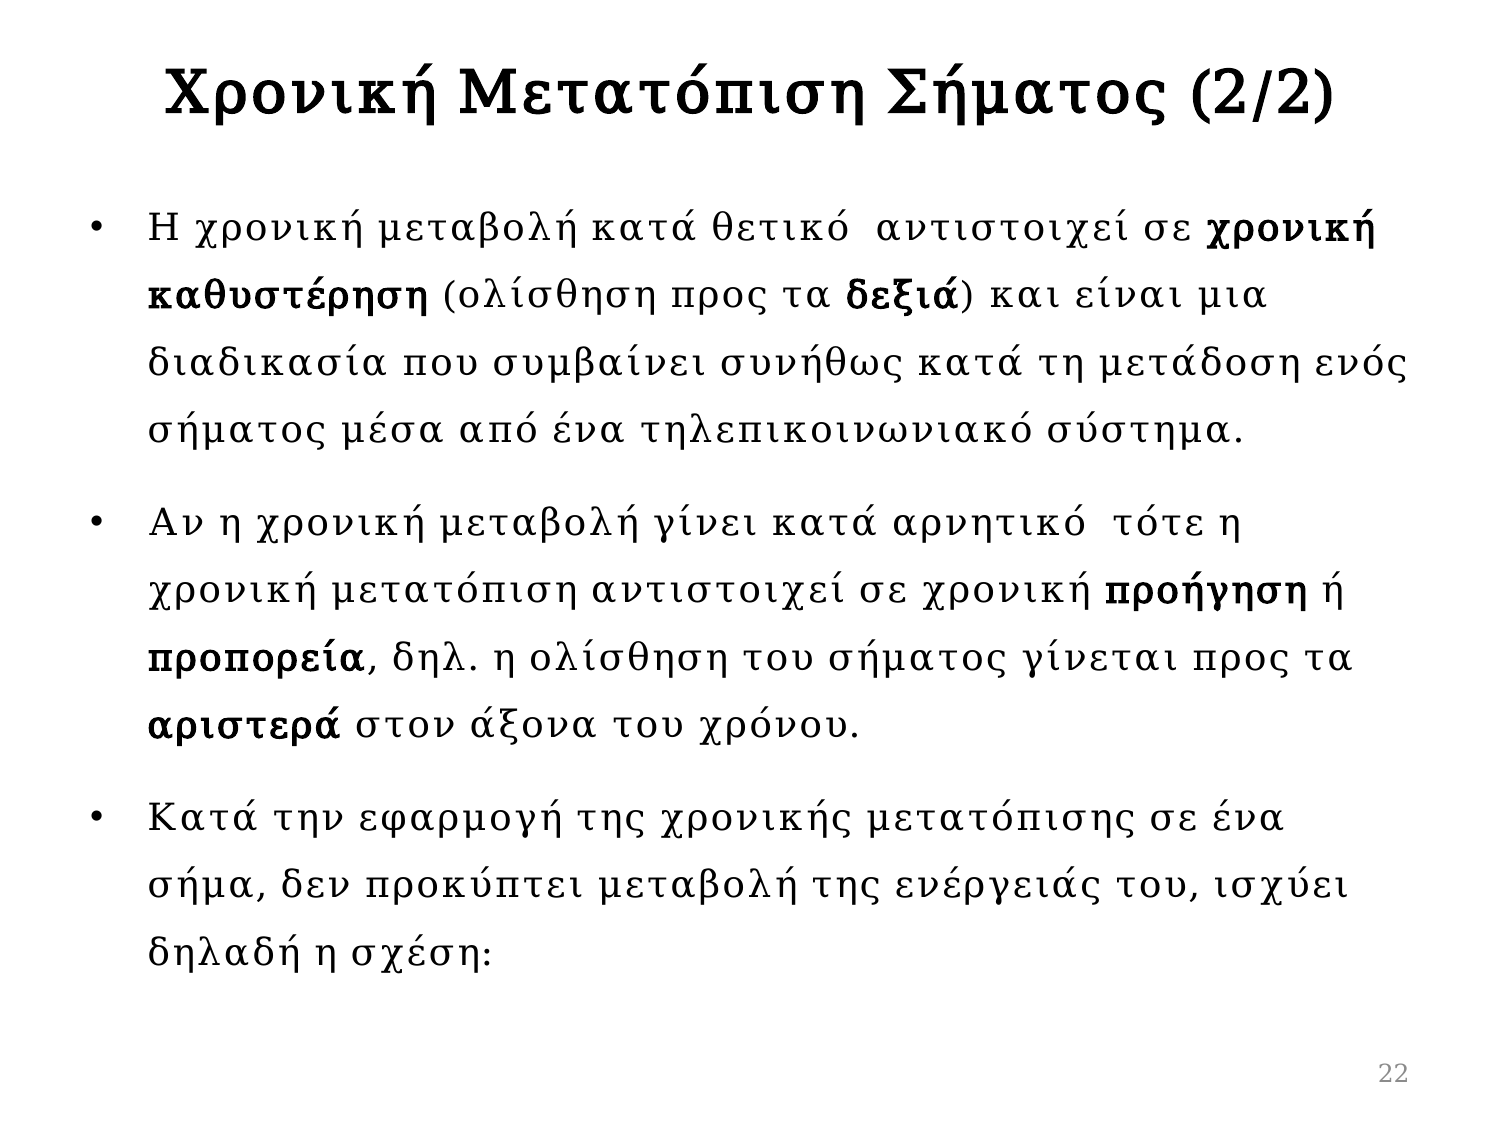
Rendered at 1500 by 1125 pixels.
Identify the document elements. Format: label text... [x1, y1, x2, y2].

title Χρονική Μετατόπιση Σήματος (2/2) [75, 19, 1425, 159]
slide_number 22 [1222, 1042, 1425, 1103]
